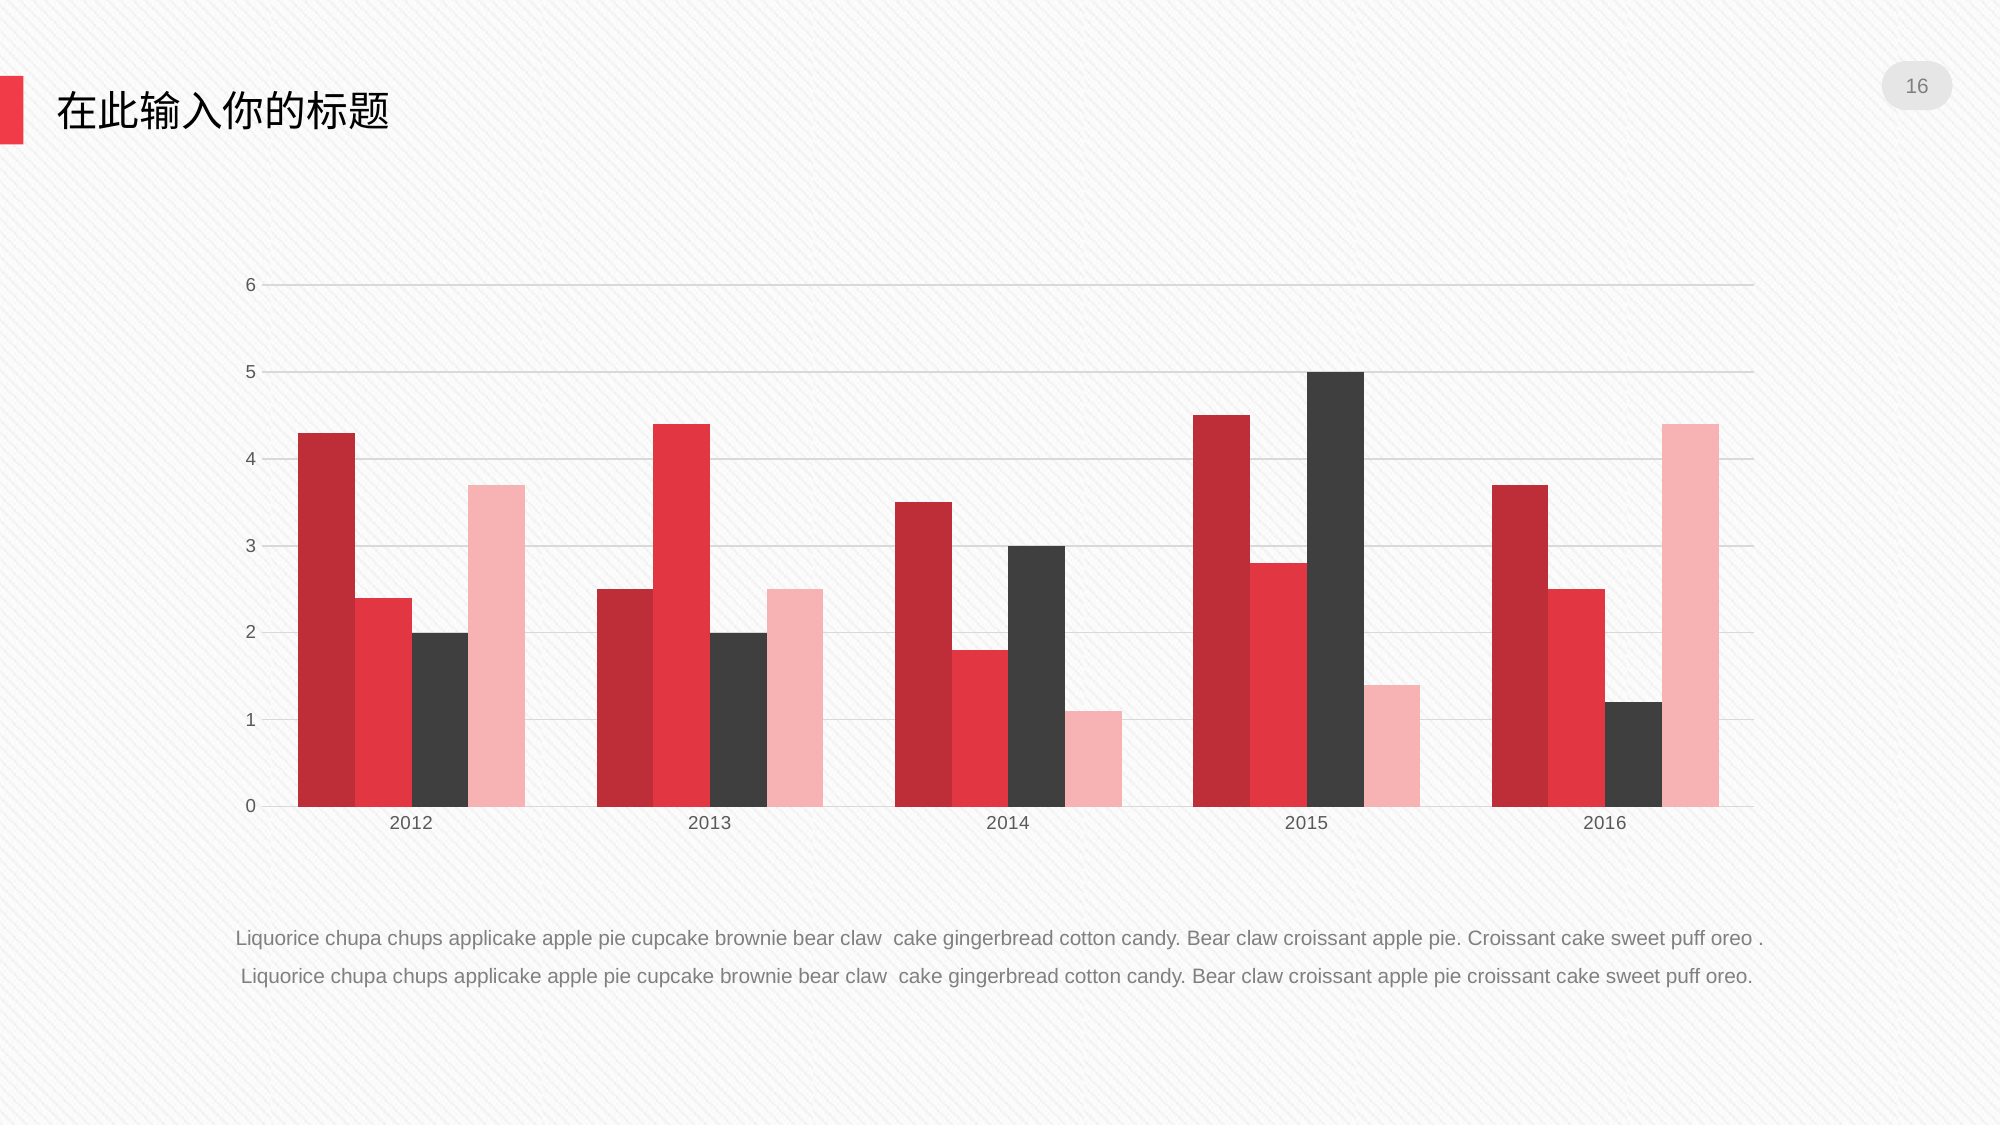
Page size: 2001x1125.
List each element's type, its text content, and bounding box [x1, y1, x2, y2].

chart [214, 262, 1786, 846]
picture [0, 0, 2001, 1125]
text_box 在此输入你的标题 [41, 82, 668, 152]
text_box Liquorice chupa chups applicake apple pie cupcake brownie bear claw cake gingerbread cotton candy. Bear claw croissant apple pie. Croissant cake sweet puff oreo . Liquorice chupa chups applicake apple pie cupcake brownie bear claw cake gingerbread cotton candy. Bear claw croissant apple pie croissant cake sweet puff oreo. [232, 912, 1768, 1015]
slide_number 16 [1881, 53, 1953, 118]
